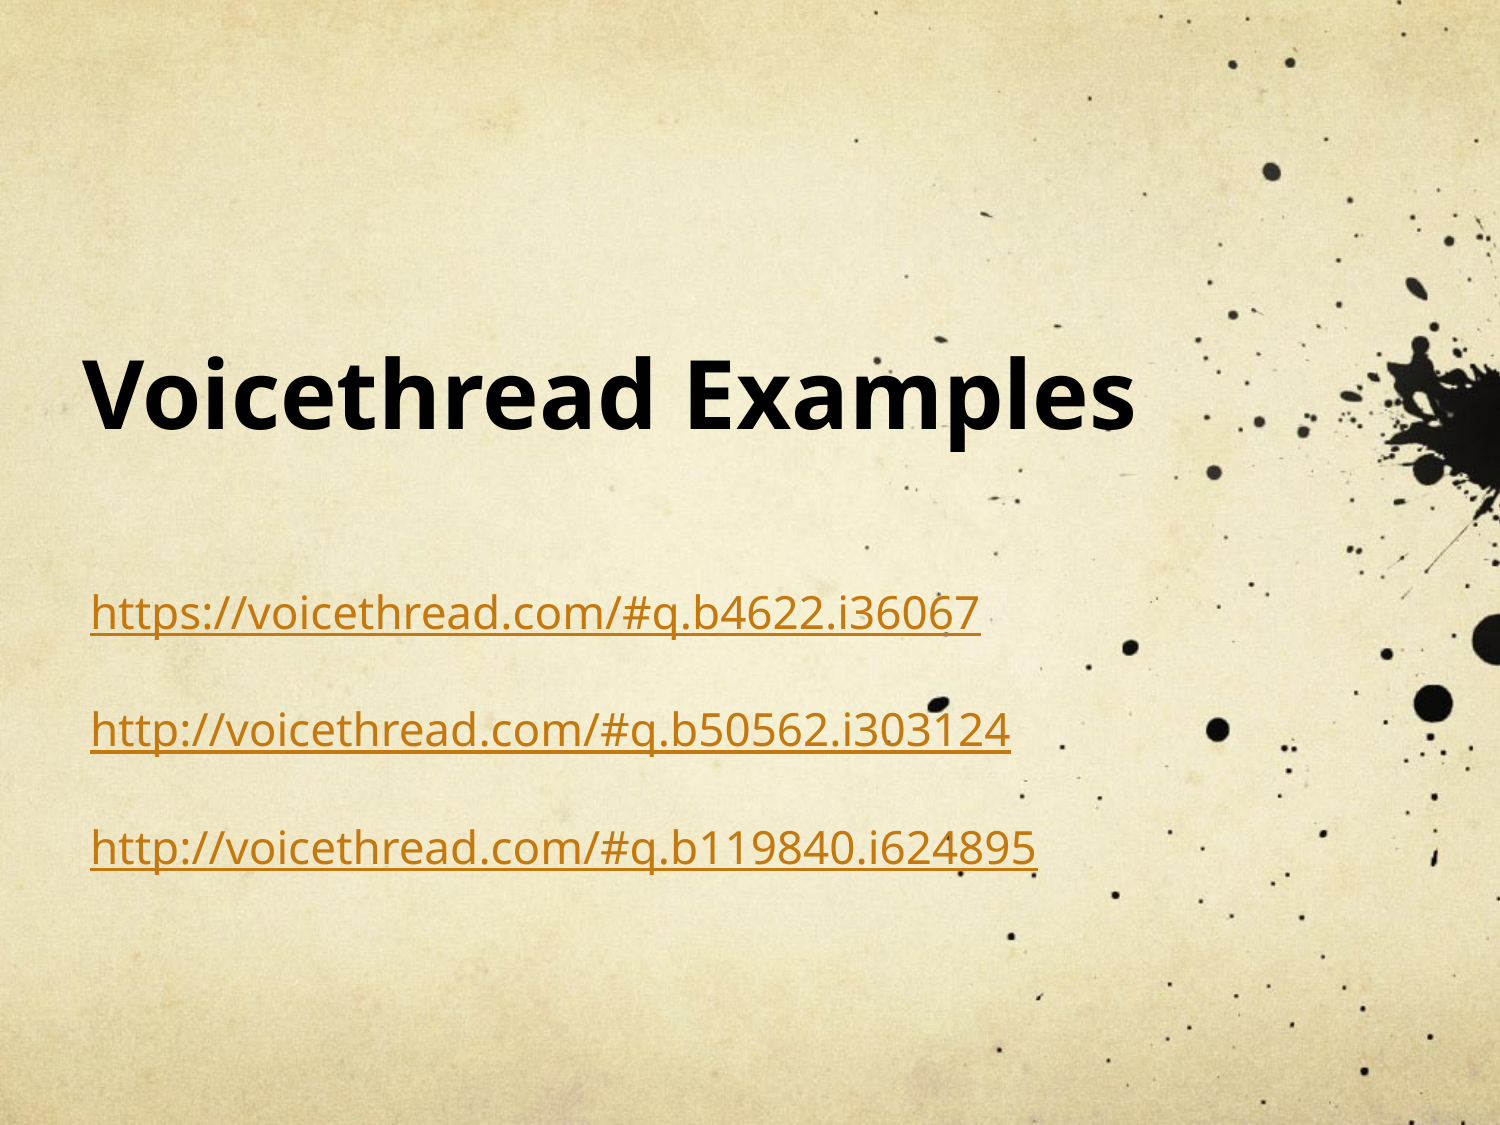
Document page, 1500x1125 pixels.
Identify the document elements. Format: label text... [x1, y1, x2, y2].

list https://voicethread.com/#q.b4622.i36067 http://voicethread.com/#q.b50562.i303124 http://voicethread.com/#q.b119840.i624895 [74, 583, 1351, 963]
picture [0, 0, 1500, 1125]
title Voicethread Examples [74, 224, 1351, 449]
